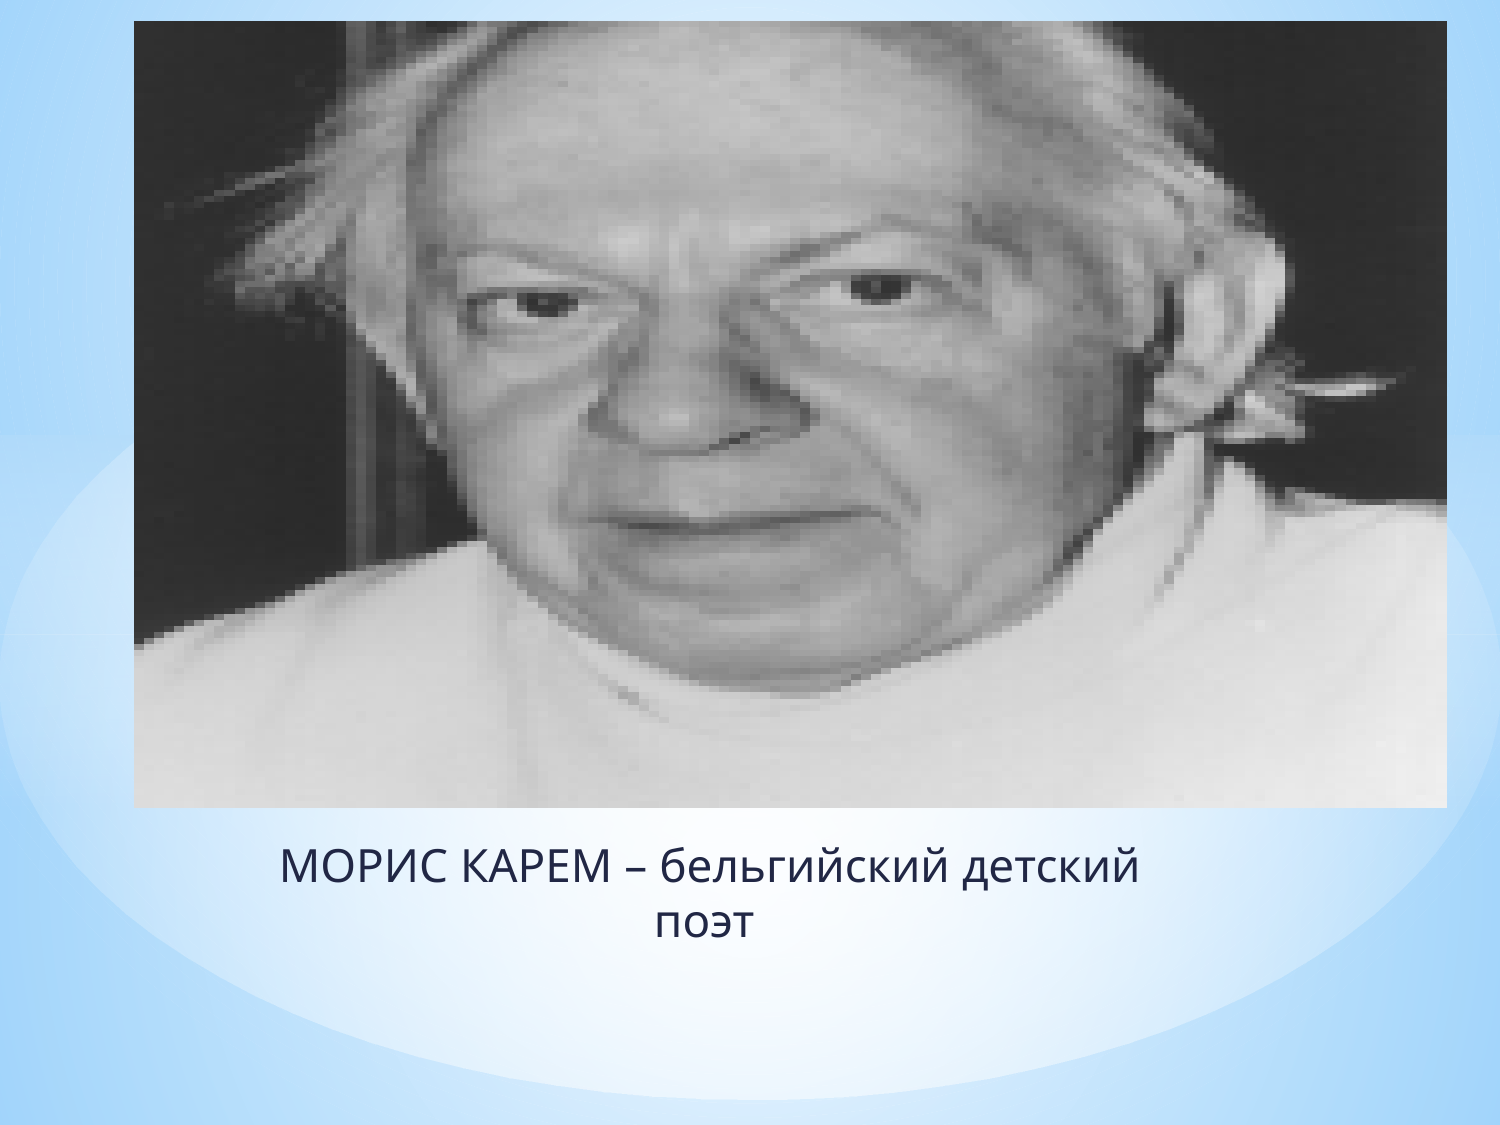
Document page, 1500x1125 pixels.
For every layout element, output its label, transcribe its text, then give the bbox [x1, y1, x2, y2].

picture [133, 20, 1448, 809]
subtitle МОРИС КАРЕМ – бельгийский детский поэт [241, 828, 313, 974]
table_header Морис Карем Maurice Careme День рождения: 12.05.1899 года Возраст: 78 лет Место рождения: Вавр, Бельгия Дата смерти: 13.01.1978 года Место смерти: Андерлехт, Бельгия [569, 267, 1500, 1125]
table_header [313, 817, 569, 1125]
